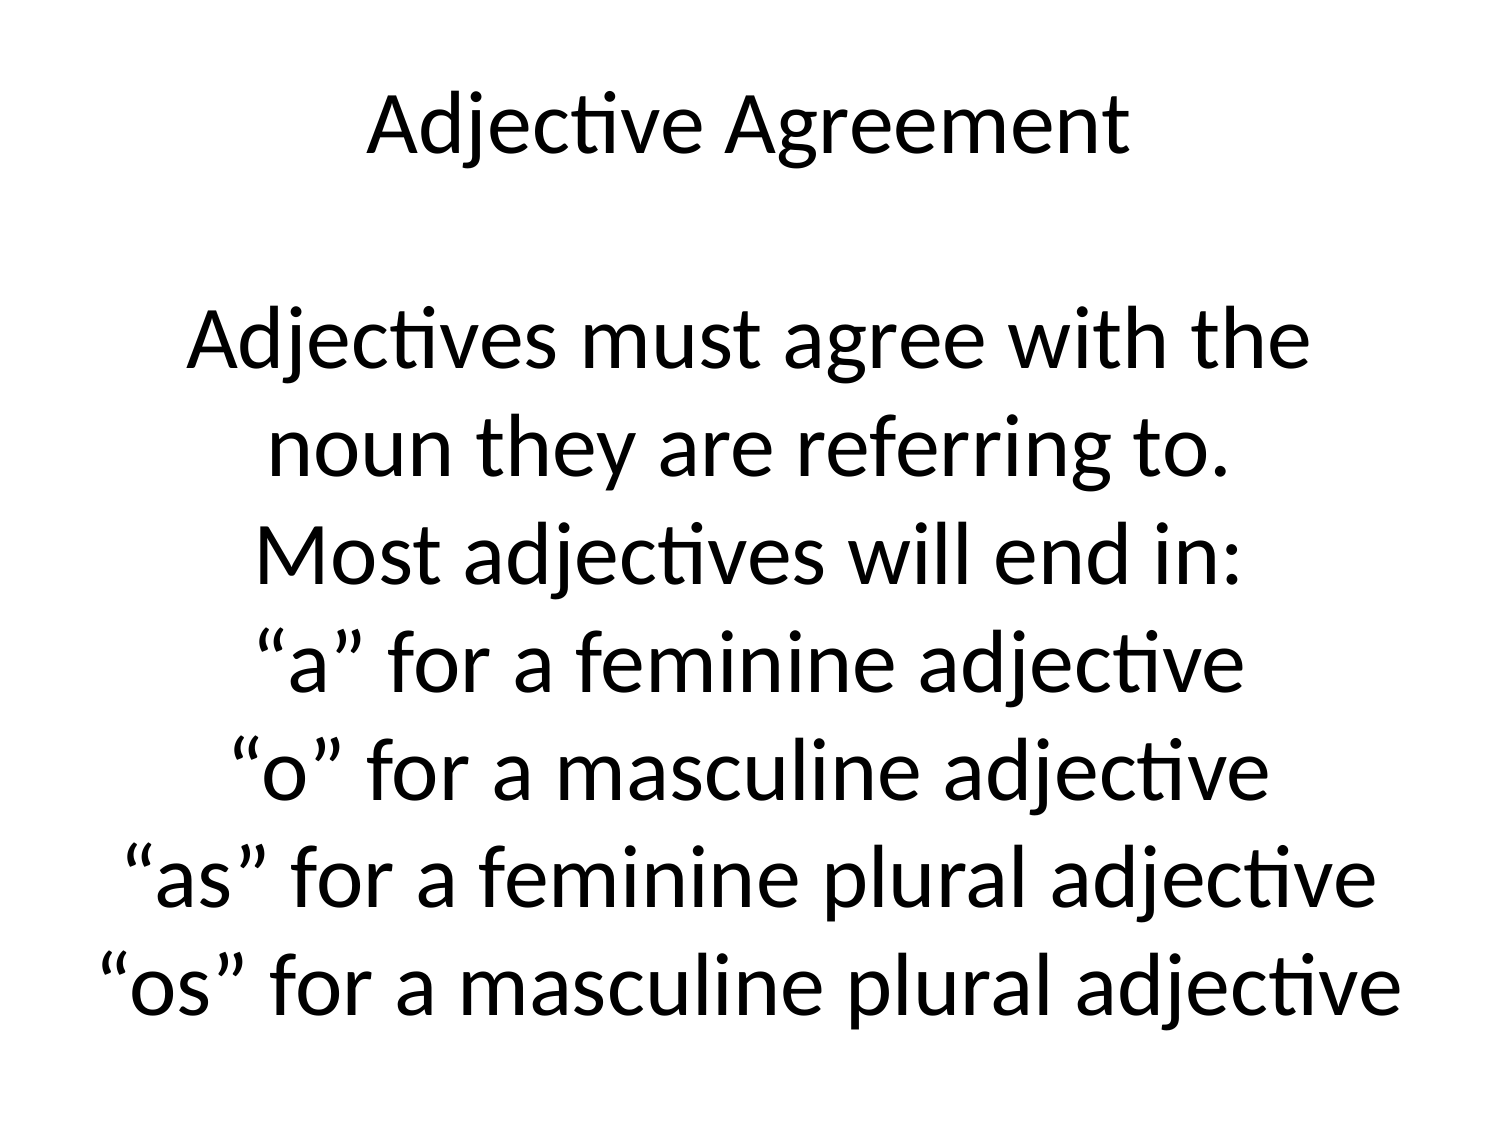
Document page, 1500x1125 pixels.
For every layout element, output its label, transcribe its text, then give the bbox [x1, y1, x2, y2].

title Adjective Agreement Adjectives must agree with the noun they are referring to. Most adjectives will end in: “a” for a feminine adjective “o” for a masculine adjective “as” for a feminine plural adjective “os” for a masculine plural adjective [75, 45, 1425, 1052]
